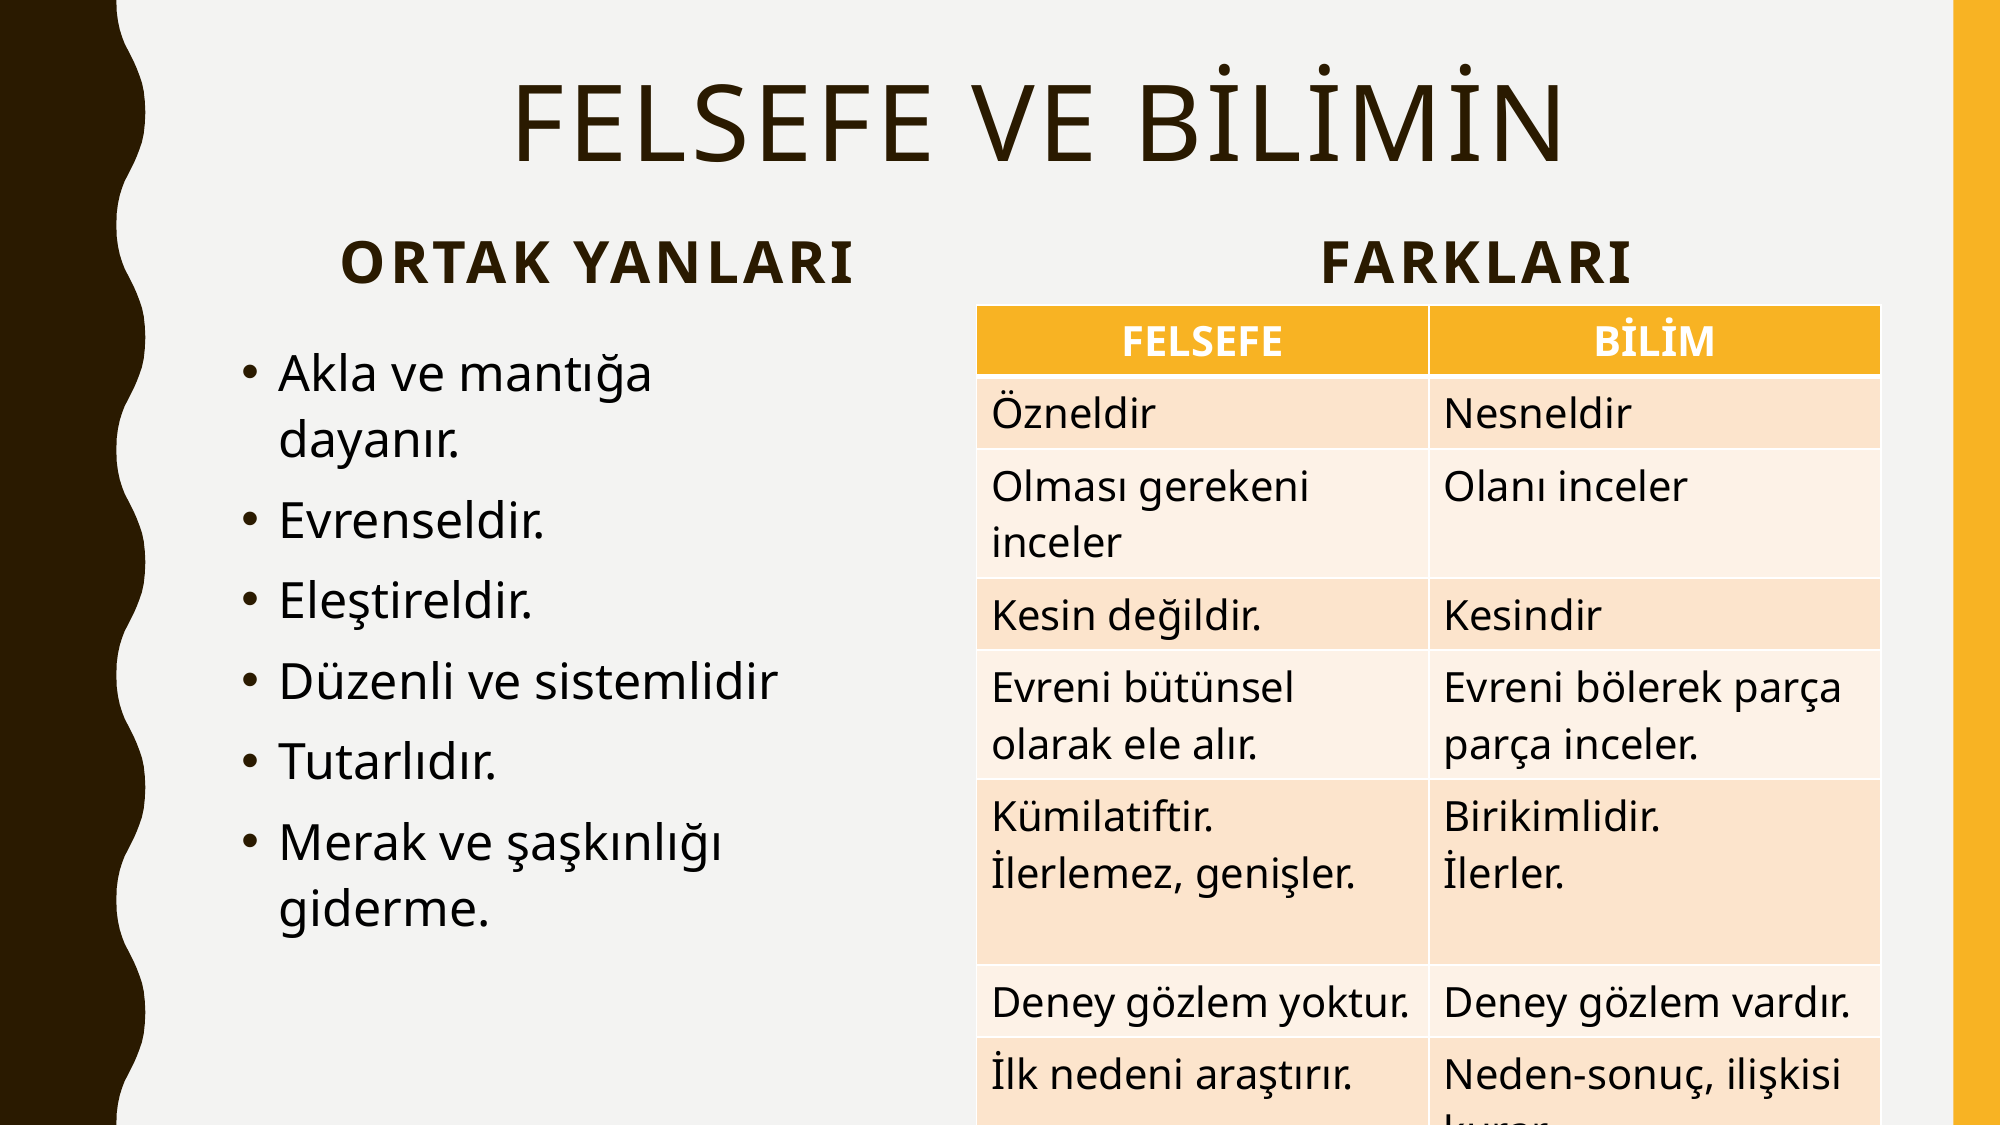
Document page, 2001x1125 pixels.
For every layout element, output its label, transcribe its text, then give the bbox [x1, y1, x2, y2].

table_cell Kümilatiftir. İlerlemez, genişler. [977, 780, 1428, 964]
table_cell Kesin değildir. [977, 579, 1428, 649]
table_cell İlk nedeni araştırır. [977, 1038, 1428, 1125]
table_cell Olması gerekeni inceler [977, 450, 1428, 577]
title FELSEFE VE BİLİMİN [205, 62, 1875, 200]
table_cell Kesindir [1430, 579, 1880, 649]
list Akla ve mantığa dayanır. Evrenseldir. Eleştireldir. Düzenli ve sistemlidir Tutarlıdır. Merak ve şaşkınlığı giderme. [226, 328, 845, 1079]
table_cell Evreni bölerek parça parça inceler. [1430, 651, 1880, 778]
list ORTAK YANLARI [203, 199, 991, 303]
table_cell Deney gözlem yoktur. [977, 966, 1428, 1036]
table_cell Nesneldir [1430, 379, 1880, 448]
table_cell Özneldir [977, 379, 1428, 448]
table_cell Olanı inceler [1430, 450, 1880, 577]
table_cell Evreni bütünsel olarak ele alır. [977, 651, 1428, 778]
table_cell Deney gözlem vardır. [1430, 966, 1880, 1036]
list FARKLARI [1082, 199, 1870, 303]
table_header BİLİM [1430, 306, 1880, 374]
table_cell Birikimlidir. İlerler. [1430, 780, 1880, 964]
table_header FELSEFE [977, 306, 1428, 374]
table_cell Neden-sonuç, ilişkisi kurar. [1430, 1038, 1880, 1125]
